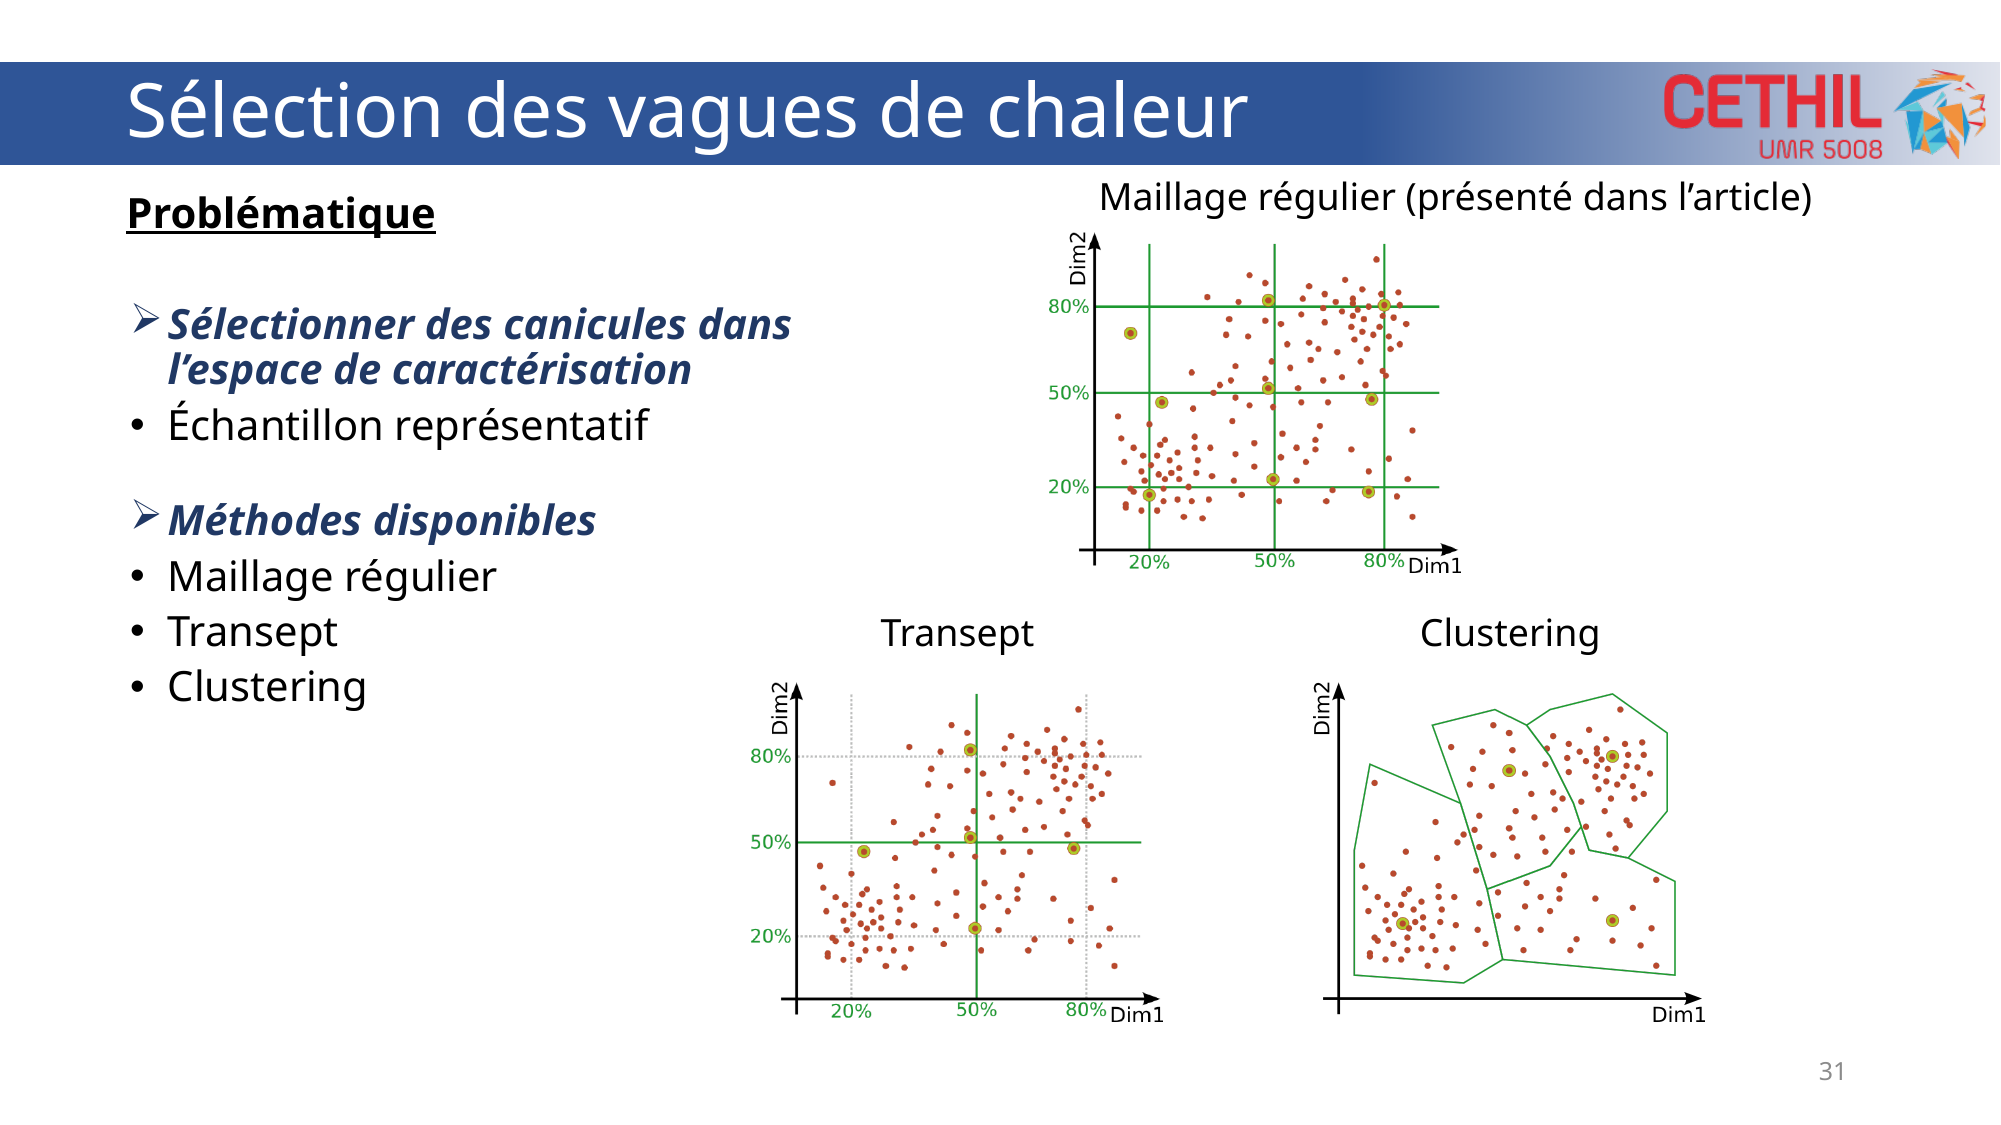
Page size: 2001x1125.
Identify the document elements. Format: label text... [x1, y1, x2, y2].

picture [1313, 682, 1705, 1022]
picture [751, 682, 1163, 1022]
text_box Clustering [1405, 601, 1616, 661]
list Problématique [111, 184, 1935, 267]
text_box Maillage régulier (présenté dans l’article) [1008, 165, 1828, 225]
text_box Transept [865, 601, 1050, 661]
list Sélectionner des canicules dans l’espace de caractérisation Échantillon représentatif Méthodes disponibles Maillage régulier Transept Clustering [111, 296, 961, 1014]
picture [1049, 232, 1461, 573]
slide_number 31 [1412, 1042, 1863, 1103]
title Sélection des vagues de chaleur [111, 42, 1937, 185]
